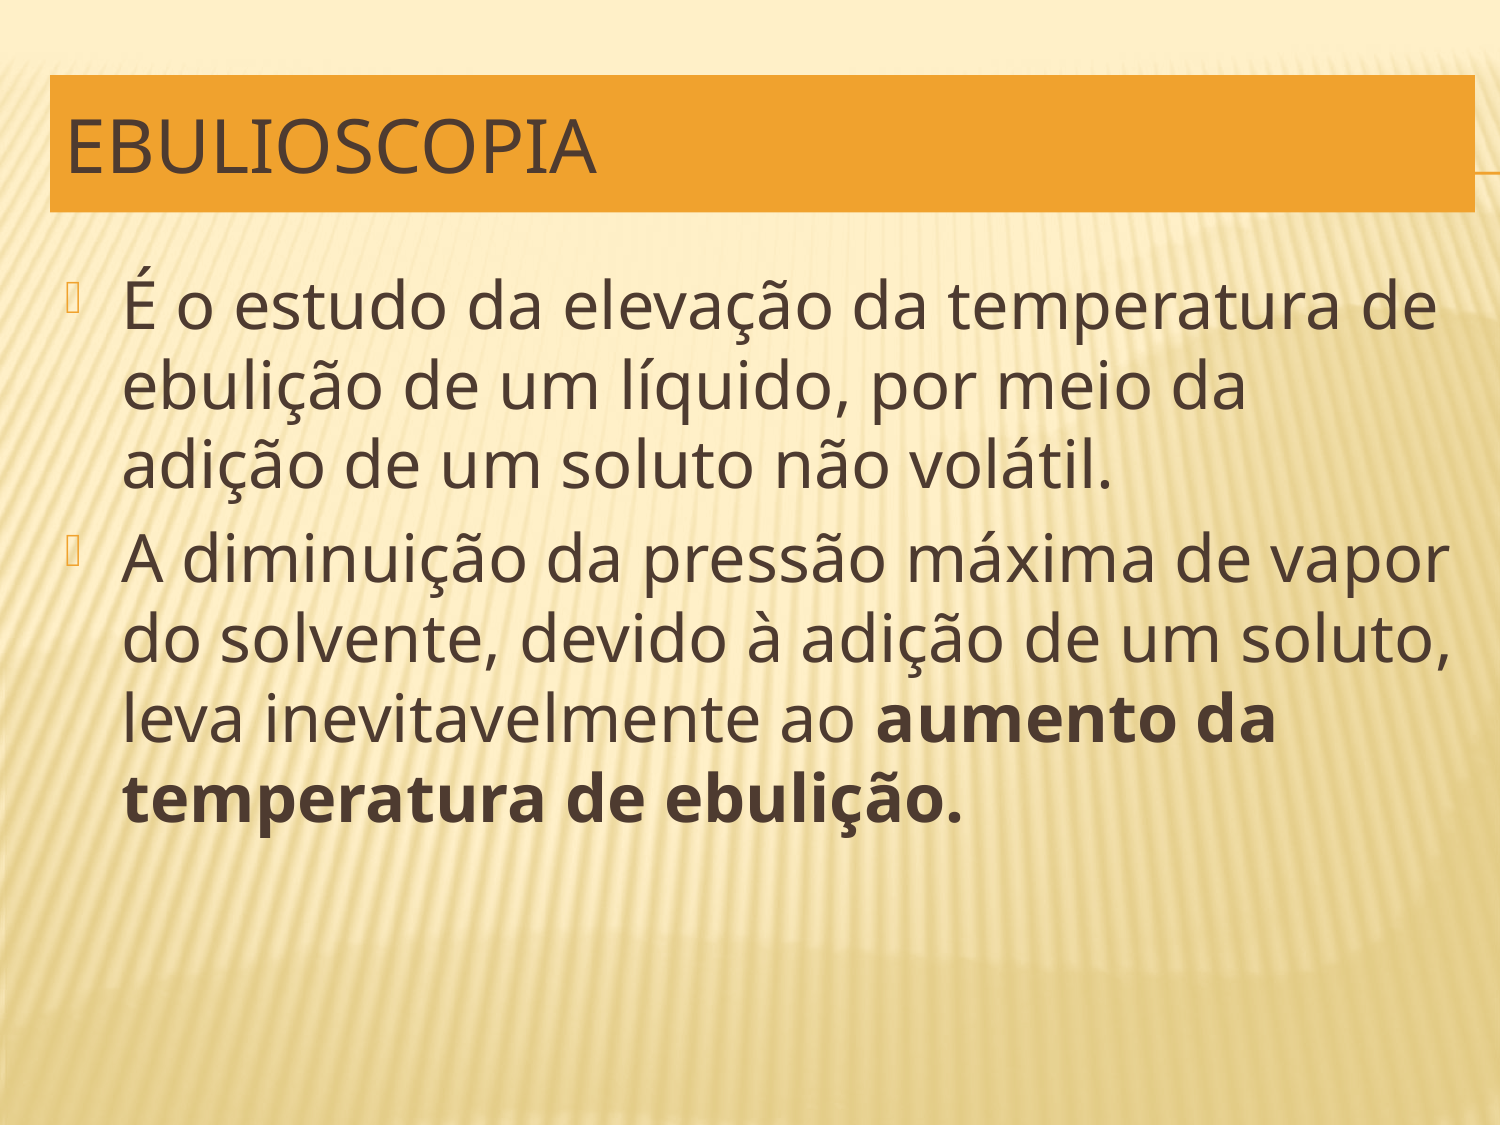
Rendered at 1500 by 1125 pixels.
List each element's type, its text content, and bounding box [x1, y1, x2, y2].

list É o estudo da elevação da temperatura de ebulição de um líquido, por meio da adição de um soluto não volátil. A diminuição da pressão máxima de vapor do solvente, devido à adição de um soluto, leva inevitavelmente ao aumento da temperatura de ebulição. [49, 254, 1476, 998]
title EBULIOSCOPIA [50, 75, 1475, 213]
